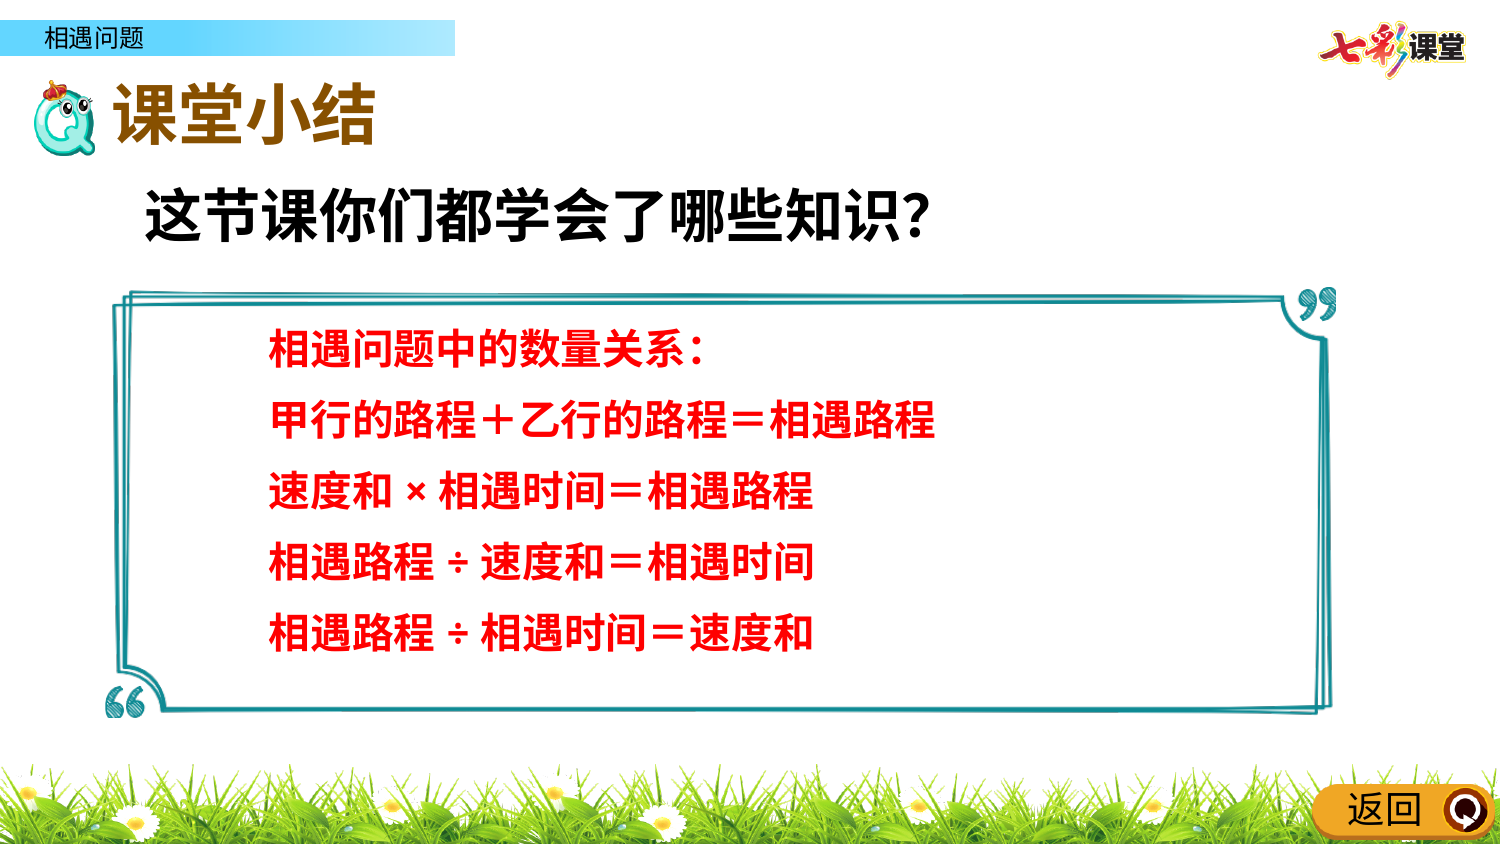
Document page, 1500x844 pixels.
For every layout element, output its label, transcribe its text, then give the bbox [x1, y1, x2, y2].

picture [105, 287, 1337, 718]
picture [1316, 20, 1468, 80]
picture [0, 764, 1500, 844]
picture [34, 80, 96, 156]
text_box 课堂小结 [100, 67, 404, 159]
text_box 这节课你们都学会了哪些知识？ [133, 173, 972, 255]
